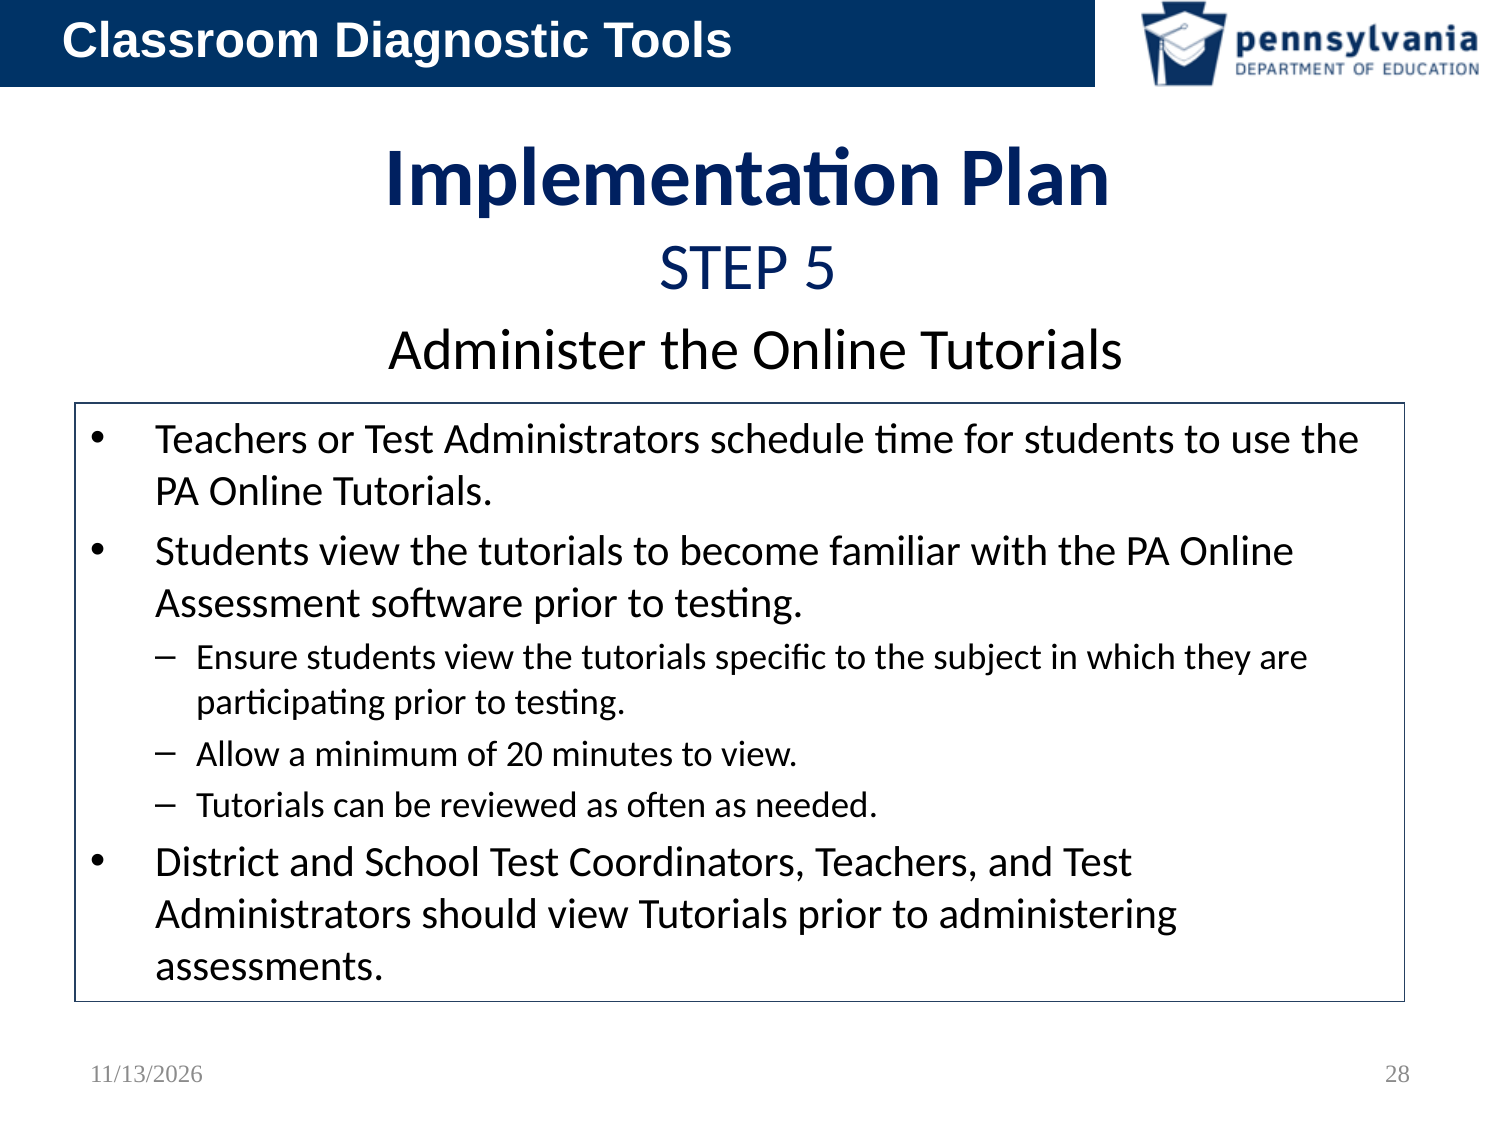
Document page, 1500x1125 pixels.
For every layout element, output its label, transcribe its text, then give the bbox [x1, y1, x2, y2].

title Implementation Plan STEP 5 Administer the Online Tutorials [73, 146, 1424, 359]
picture [1134, 0, 1485, 90]
list Teachers or Test Administrators schedule time for students to use the PA Online Tutorials. Students view the tutorials to become familiar with the PA Online Assessment software prior to testing. Ensure students view the tutorials specific to the subject in which they are participating prior to testing. Allow a minimum of 20 minutes to view. Tutorials can be reviewed as often as needed. District and School Test Coordinators, Teachers, and Test Administrators should view Tutorials prior to administering assessments. [74, 402, 1405, 1002]
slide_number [75, 1042, 425, 1103]
slide_number 28 [1074, 1042, 1425, 1103]
